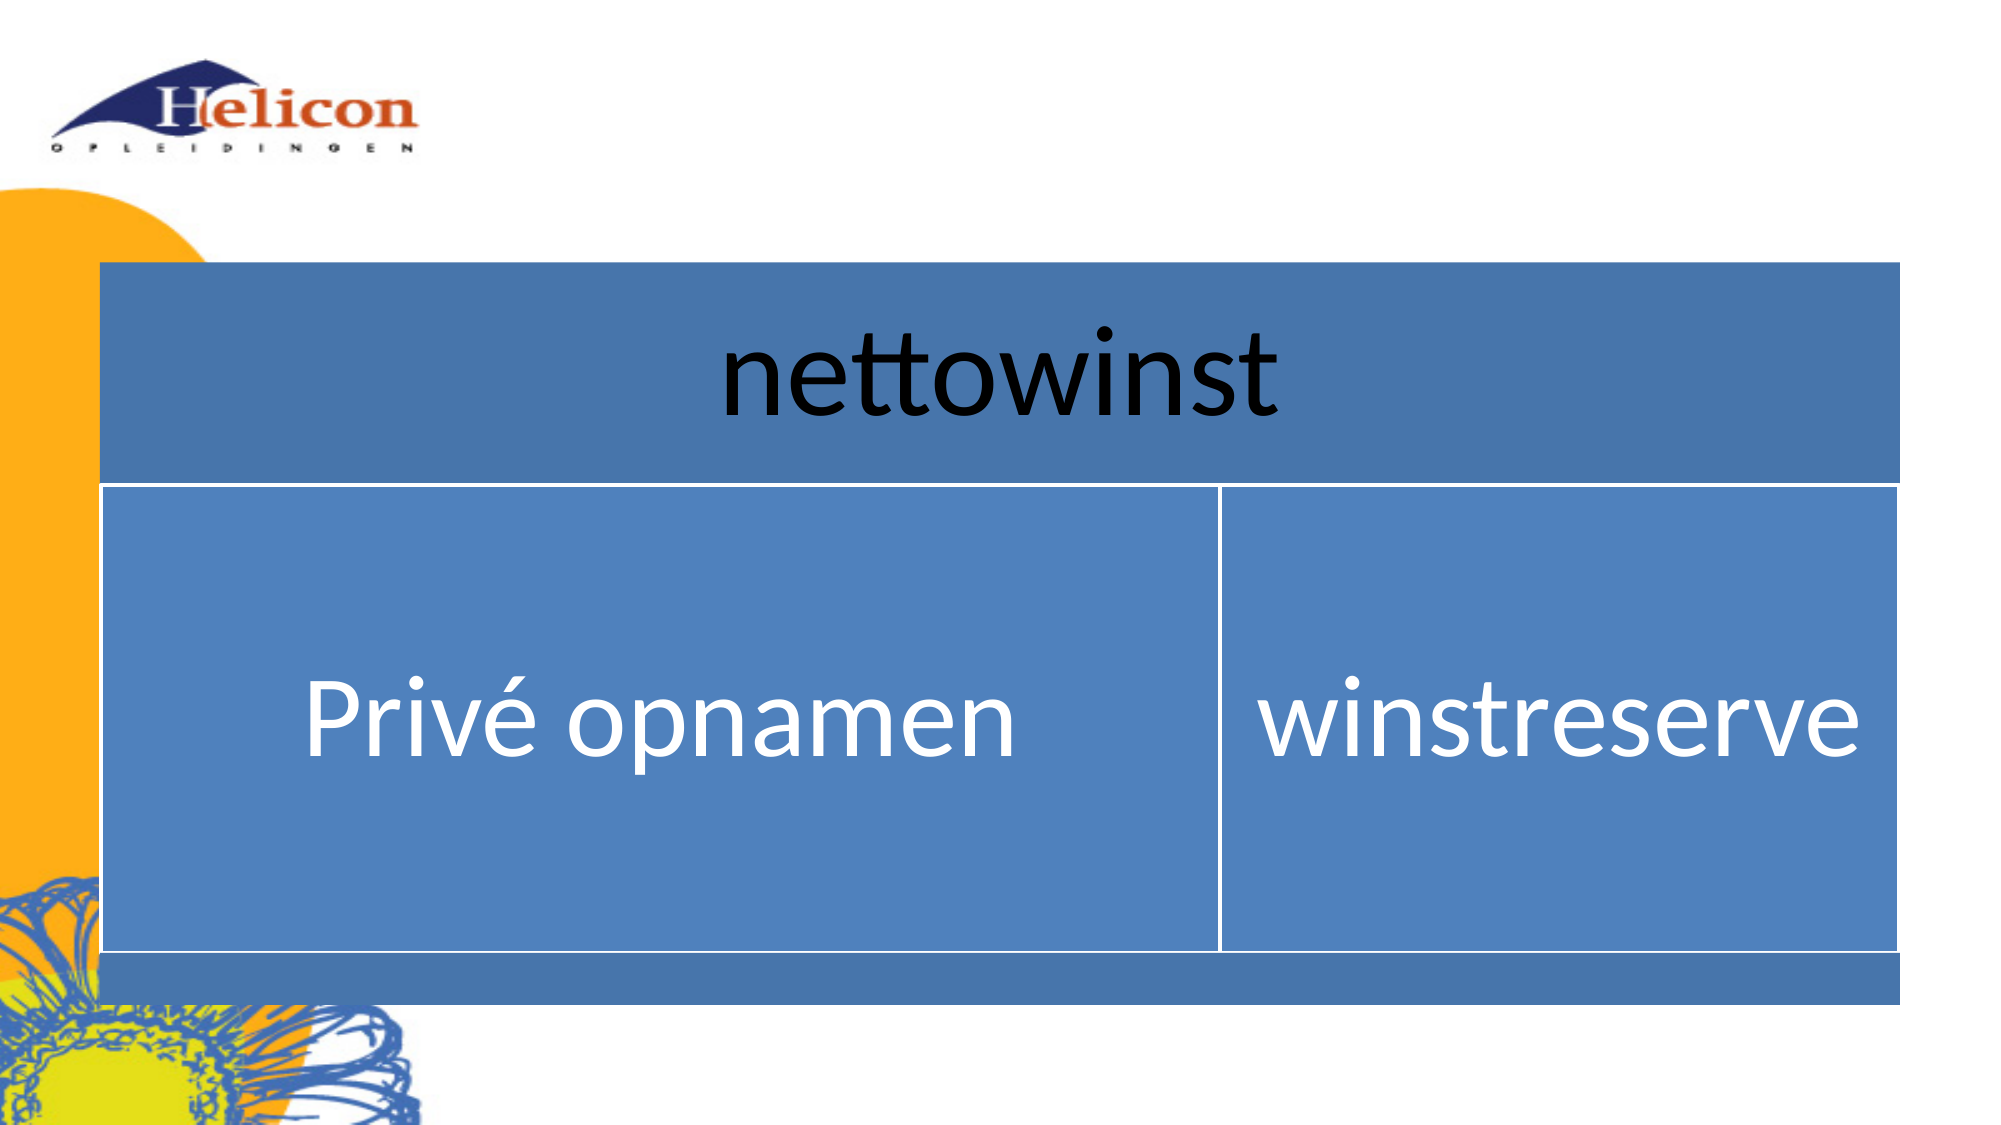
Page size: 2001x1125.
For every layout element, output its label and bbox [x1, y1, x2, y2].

list [99, 262, 1901, 1006]
picture [0, 0, 2001, 1125]
